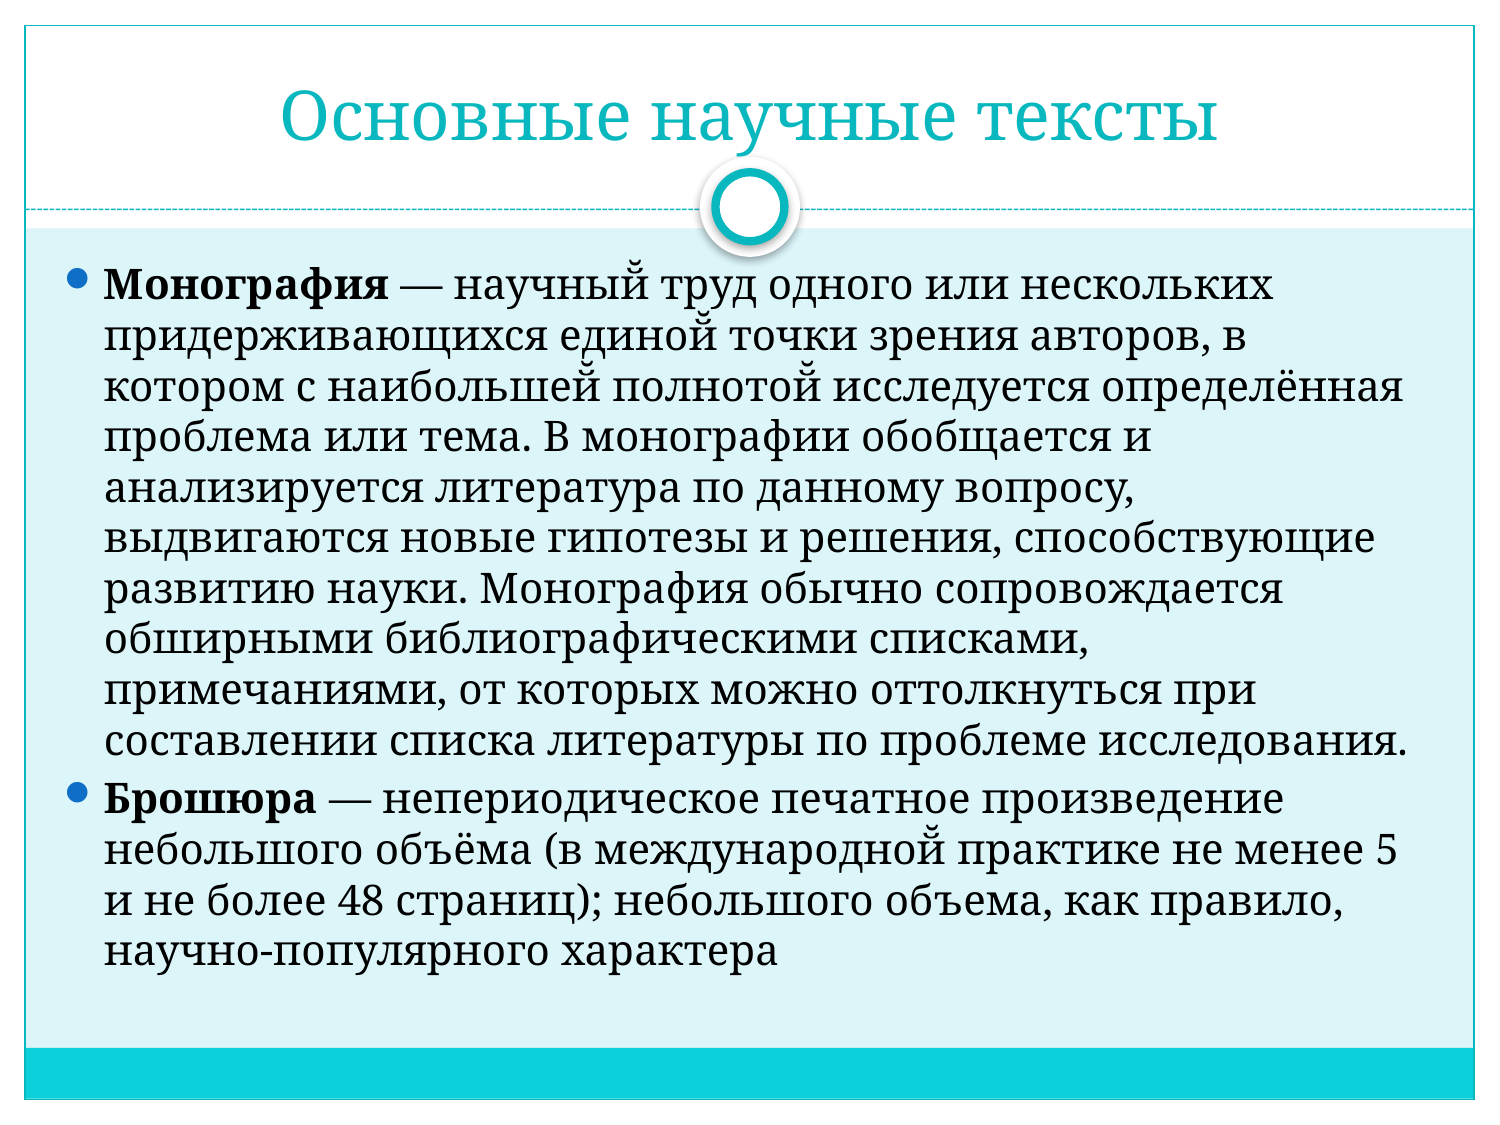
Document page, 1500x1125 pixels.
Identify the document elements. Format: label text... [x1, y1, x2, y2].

title Основные научные тексты [49, 37, 1450, 162]
list Монография — научный̆ труд одного или нескольких придерживающихся единой̆ точки зрения авторов, в котором с наибольшей̆ полнотой̆ исследуется определённая проблема или тема. В монографии обобщается и анализируется литература по данному вопросу, выдвигаются новые гипотезы и решения, способствующие развитию науки. Монография обычно сопровождается обширными библиографическими списками, примечаниями, от которых можно оттолкнуться при составлении списка литературы по проблеме исследования. Брошюра — непериодическое печатное произведение небольшого объёма (в международной̆ практике не менее 5 и не более 48 страниц); небольшого объема, как правило, научно-популярного характера [49, 250, 1445, 1001]
